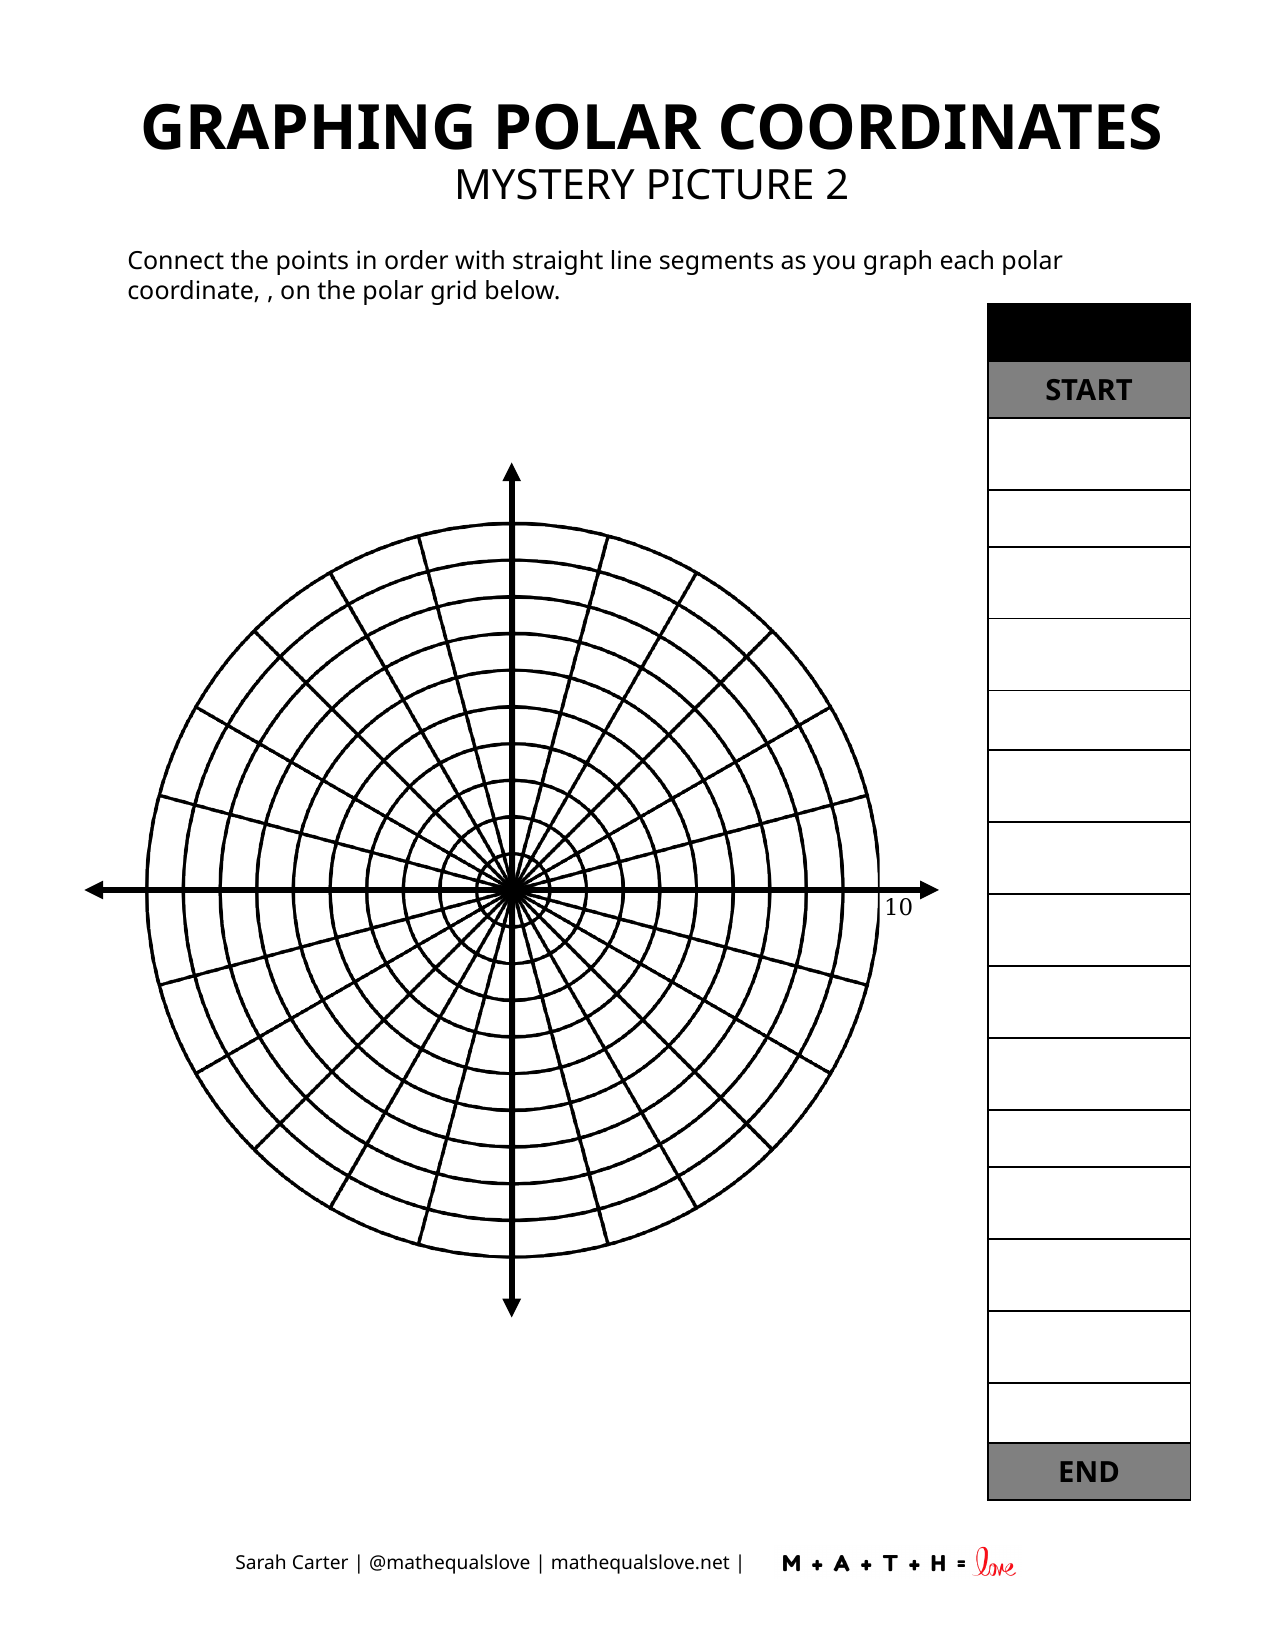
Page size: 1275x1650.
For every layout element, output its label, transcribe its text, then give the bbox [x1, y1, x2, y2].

picture [774, 1545, 1022, 1579]
picture [513, 891, 881, 1260]
picture [142, 891, 511, 1260]
picture [142, 512, 511, 889]
text_box Sarah Carter | @mathequalslove | mathequalslove.net | [220, 1543, 1055, 1582]
text_box MYSTERY PICTURE 2 [112, 150, 1191, 215]
picture [513, 512, 881, 889]
text_box GRAPHING POLAR COORDINATES [112, 79, 1191, 150]
text_box 10 [881, 884, 950, 927]
